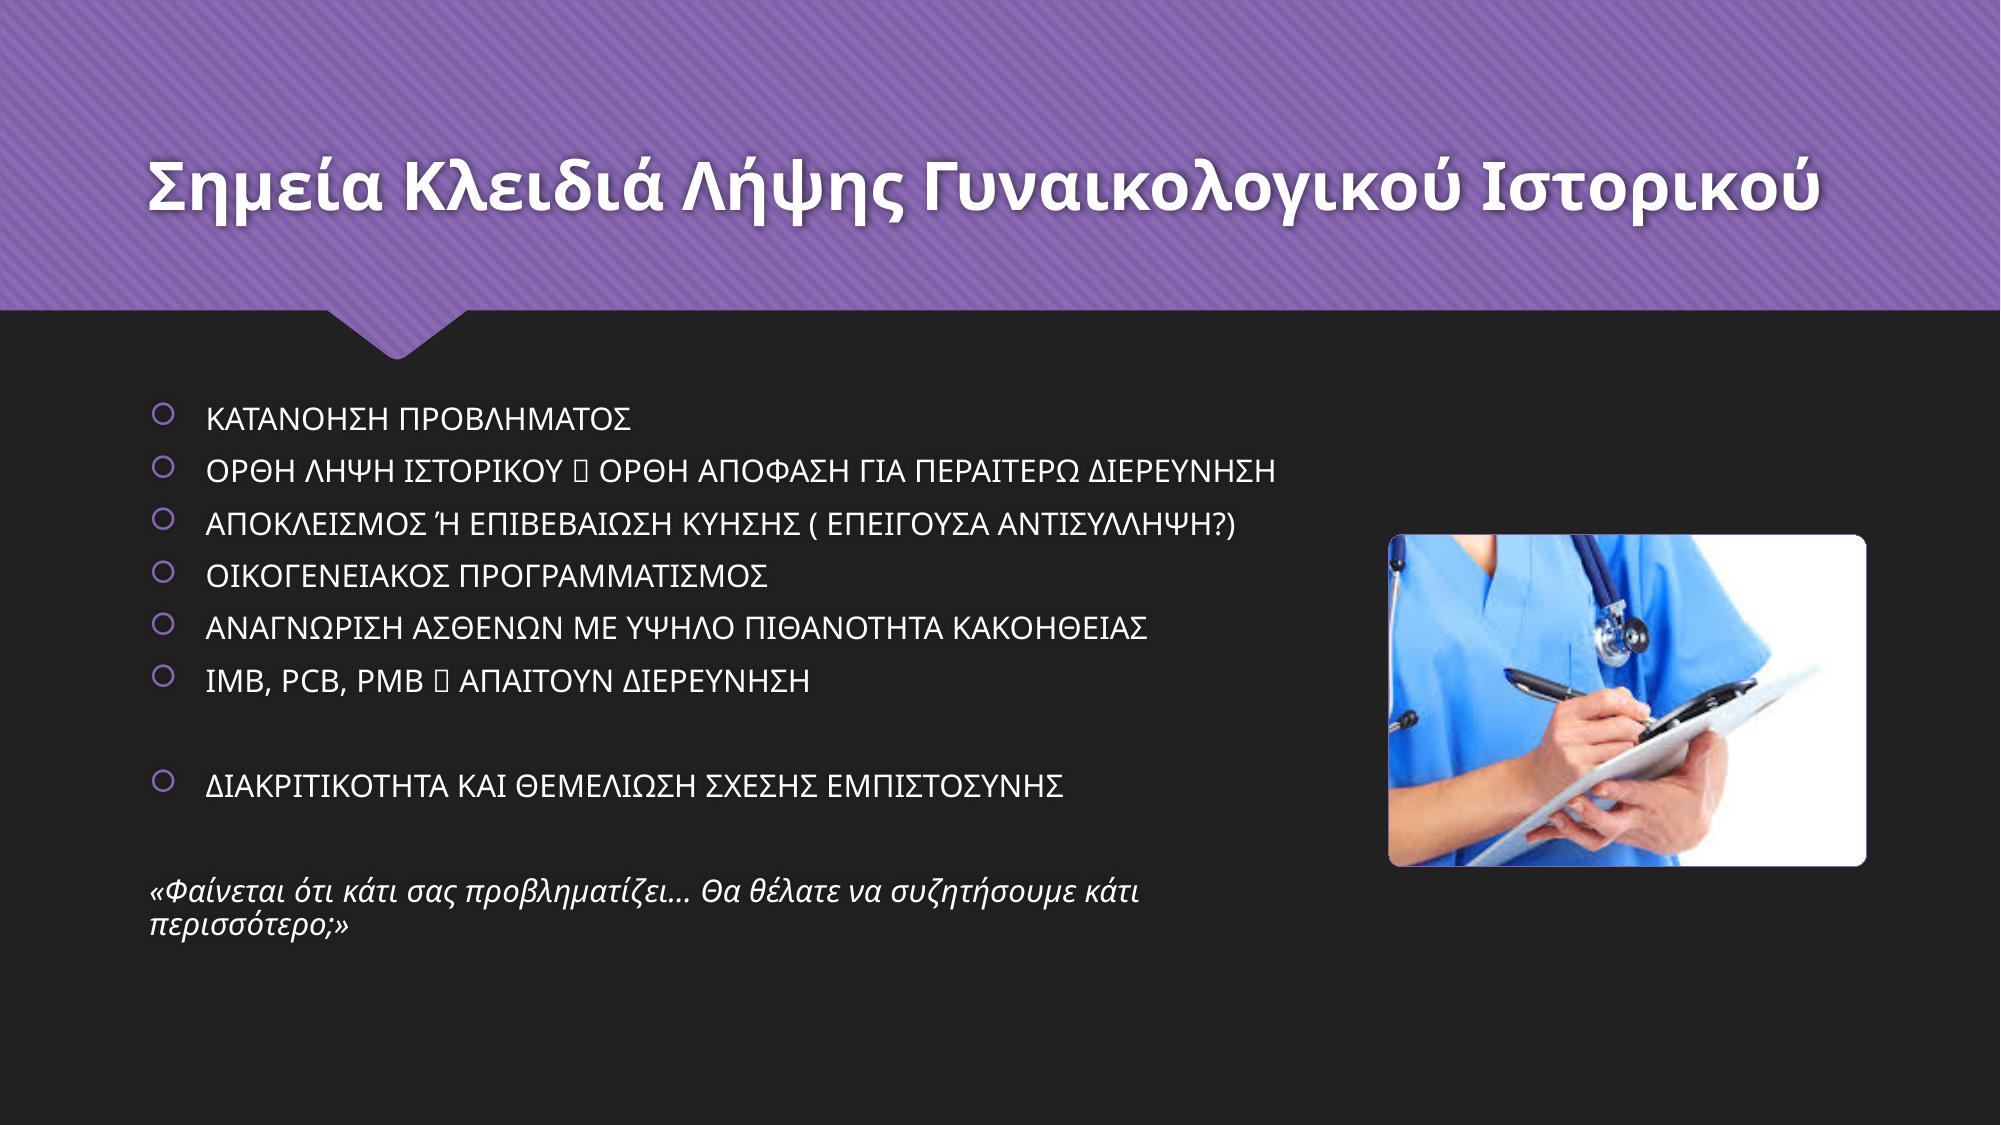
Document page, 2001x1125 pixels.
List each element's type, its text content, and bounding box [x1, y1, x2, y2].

title Σημεία Κλειδιά Λήψης Γυναικολογικού Ιστορικού [132, 73, 1868, 233]
list ΚΑΤΑΝΟΗΣΗ ΠΡΟΒΛΗΜΑΤΟΣ ΟΡΘΗ ΛΗΨΗ ΙΣΤΟΡΙΚΟΥ  ΟΡΘΗ ΑΠΟΦΑΣΗ ΓΙΑ ΠΕΡΑΙΤΕΡΩ ΔΙΕΡΕΥΝΗΣΗ ΑΠΟΚΛΕΙΣΜΟΣ Ή ΕΠΙΒΕΒΑΙΩΣΗ ΚΥΗΣΗΣ ( ΕΠΕΙΓΟΥΣΑ ΑΝΤΙΣΥΛΛΗΨΗ?) ΟΙΚΟΓΕΝΕΙΑΚΟΣ ΠΡΟΓΡΑΜΜΑΤΙΣΜΟΣ ΑΝΑΓΝΩΡΙΣΗ ΑΣΘΕΝΩΝ ΜΕ ΥΨΗΛΟ ΠΙΘΑΝΟΤΗΤΑ ΚΑΚΟΗΘΕΙΑΣ IMB, PCB, PMB  ΑΠΑΙΤΟΥΝ ΔΙΕΡΕΥΝΗΣΗ ΔΙΑΚΡΙΤΙΚΟΤΗΤΑ ΚΑΙ ΘΕΜΕΛΙΩΣΗ ΣΧΕΣΗΣ ΕΜΠΙΣΤΟΣΥΝΗΣ «Φαίνεται ότι κάτι σας προβληματίζει... Θα θέλατε να συζητήσουμε κάτι περισσότερο;» [134, 395, 1316, 992]
picture [1388, 534, 1867, 867]
